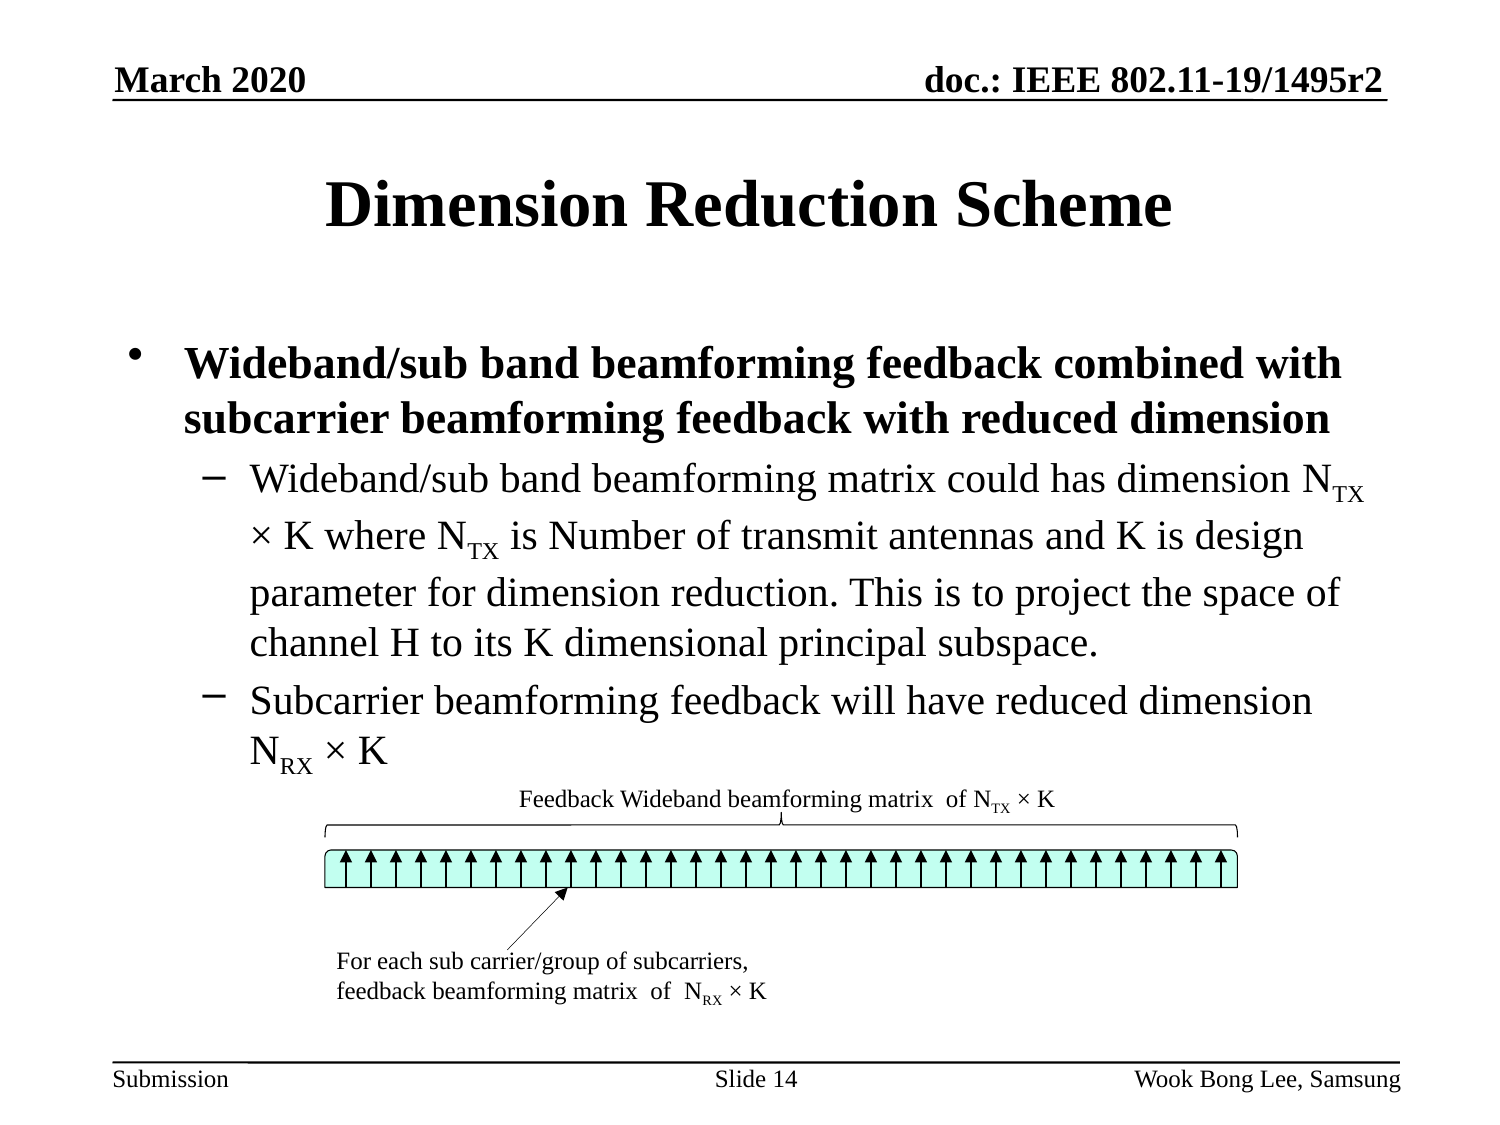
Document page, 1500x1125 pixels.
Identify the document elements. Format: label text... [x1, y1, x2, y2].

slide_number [114, 54, 309, 101]
footer Wook Bong Lee, Samsung [1130, 1061, 1402, 1093]
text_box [299, 774, 1238, 1013]
title Dimension Reduction Scheme [112, 112, 1388, 288]
slide_number Slide 14 [712, 1061, 800, 1093]
list Wideband/sub band beamforming feedback combined with subcarrier beamforming feedback with reduced dimension Wideband/sub band beamforming matrix could has dimension NTX × K where NTX is Number of transmit antennas and K is design parameter for dimension reduction. This is to project the space of channel H to its K dimensional principal subspace. Subcarrier beamforming feedback will have reduced dimension NRX × K [112, 324, 1388, 1001]
